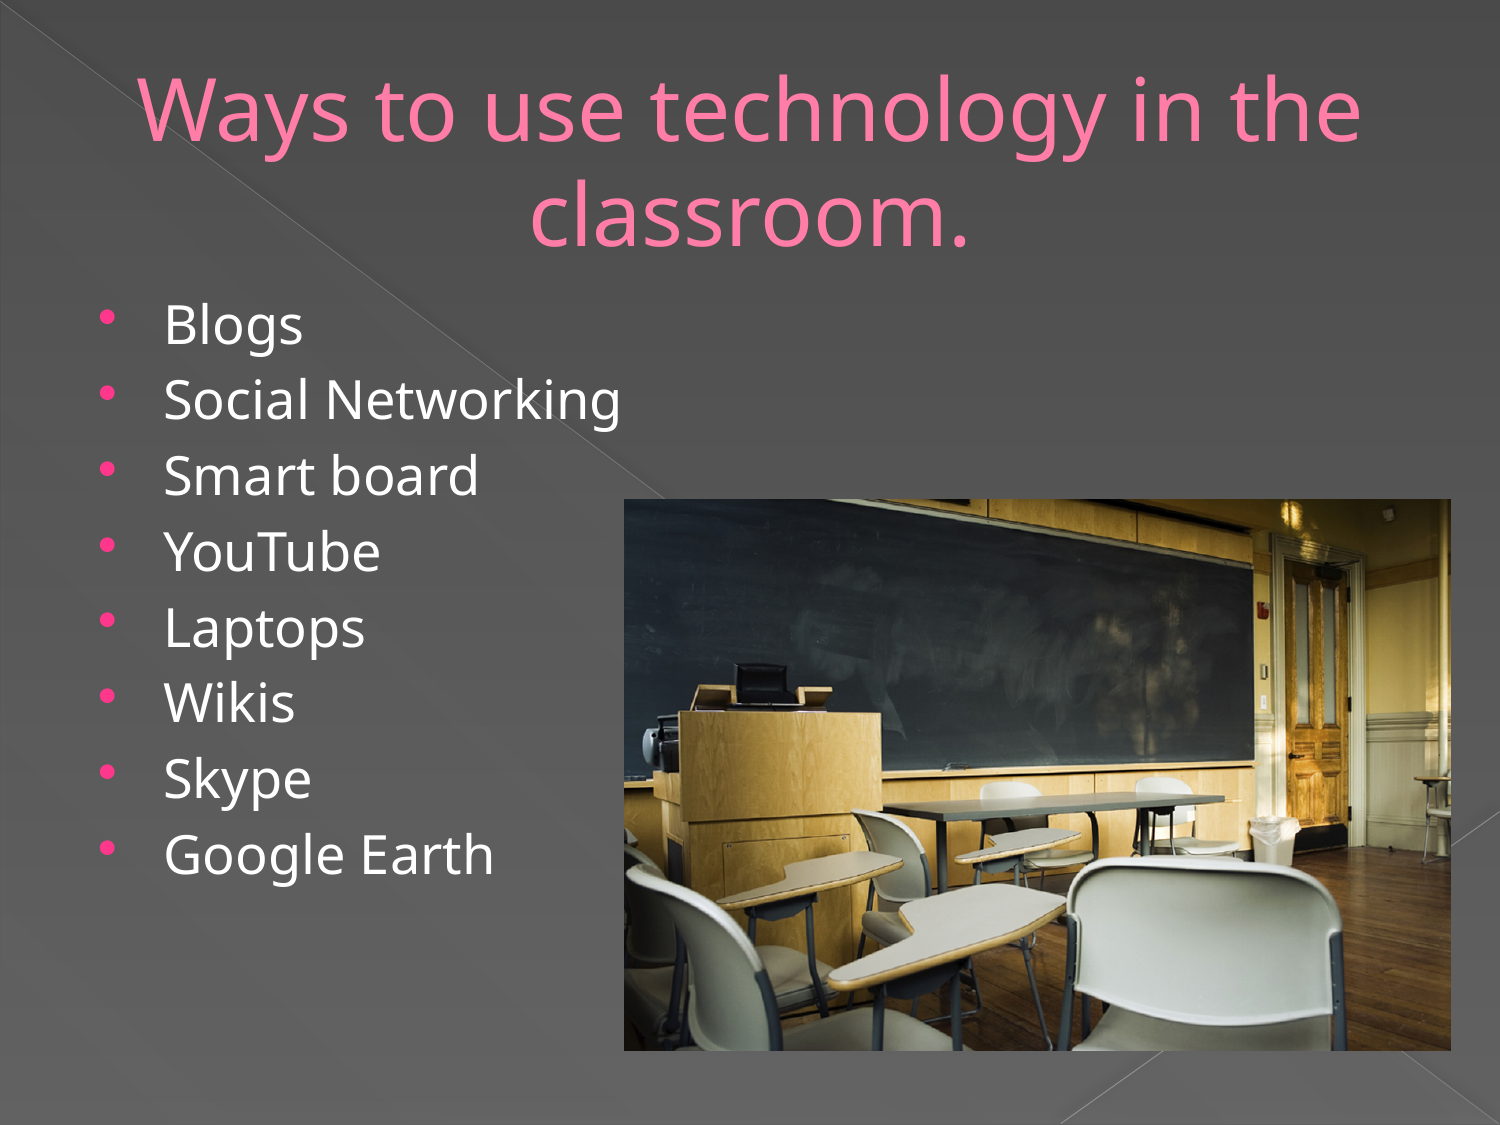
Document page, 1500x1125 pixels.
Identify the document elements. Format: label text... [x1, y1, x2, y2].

title Ways to use technology in the classroom. [75, 43, 1425, 274]
list Blogs Social Networking Smart board YouTube Laptops Wikis Skype Google Earth [75, 282, 738, 1025]
picture [624, 499, 1451, 1052]
